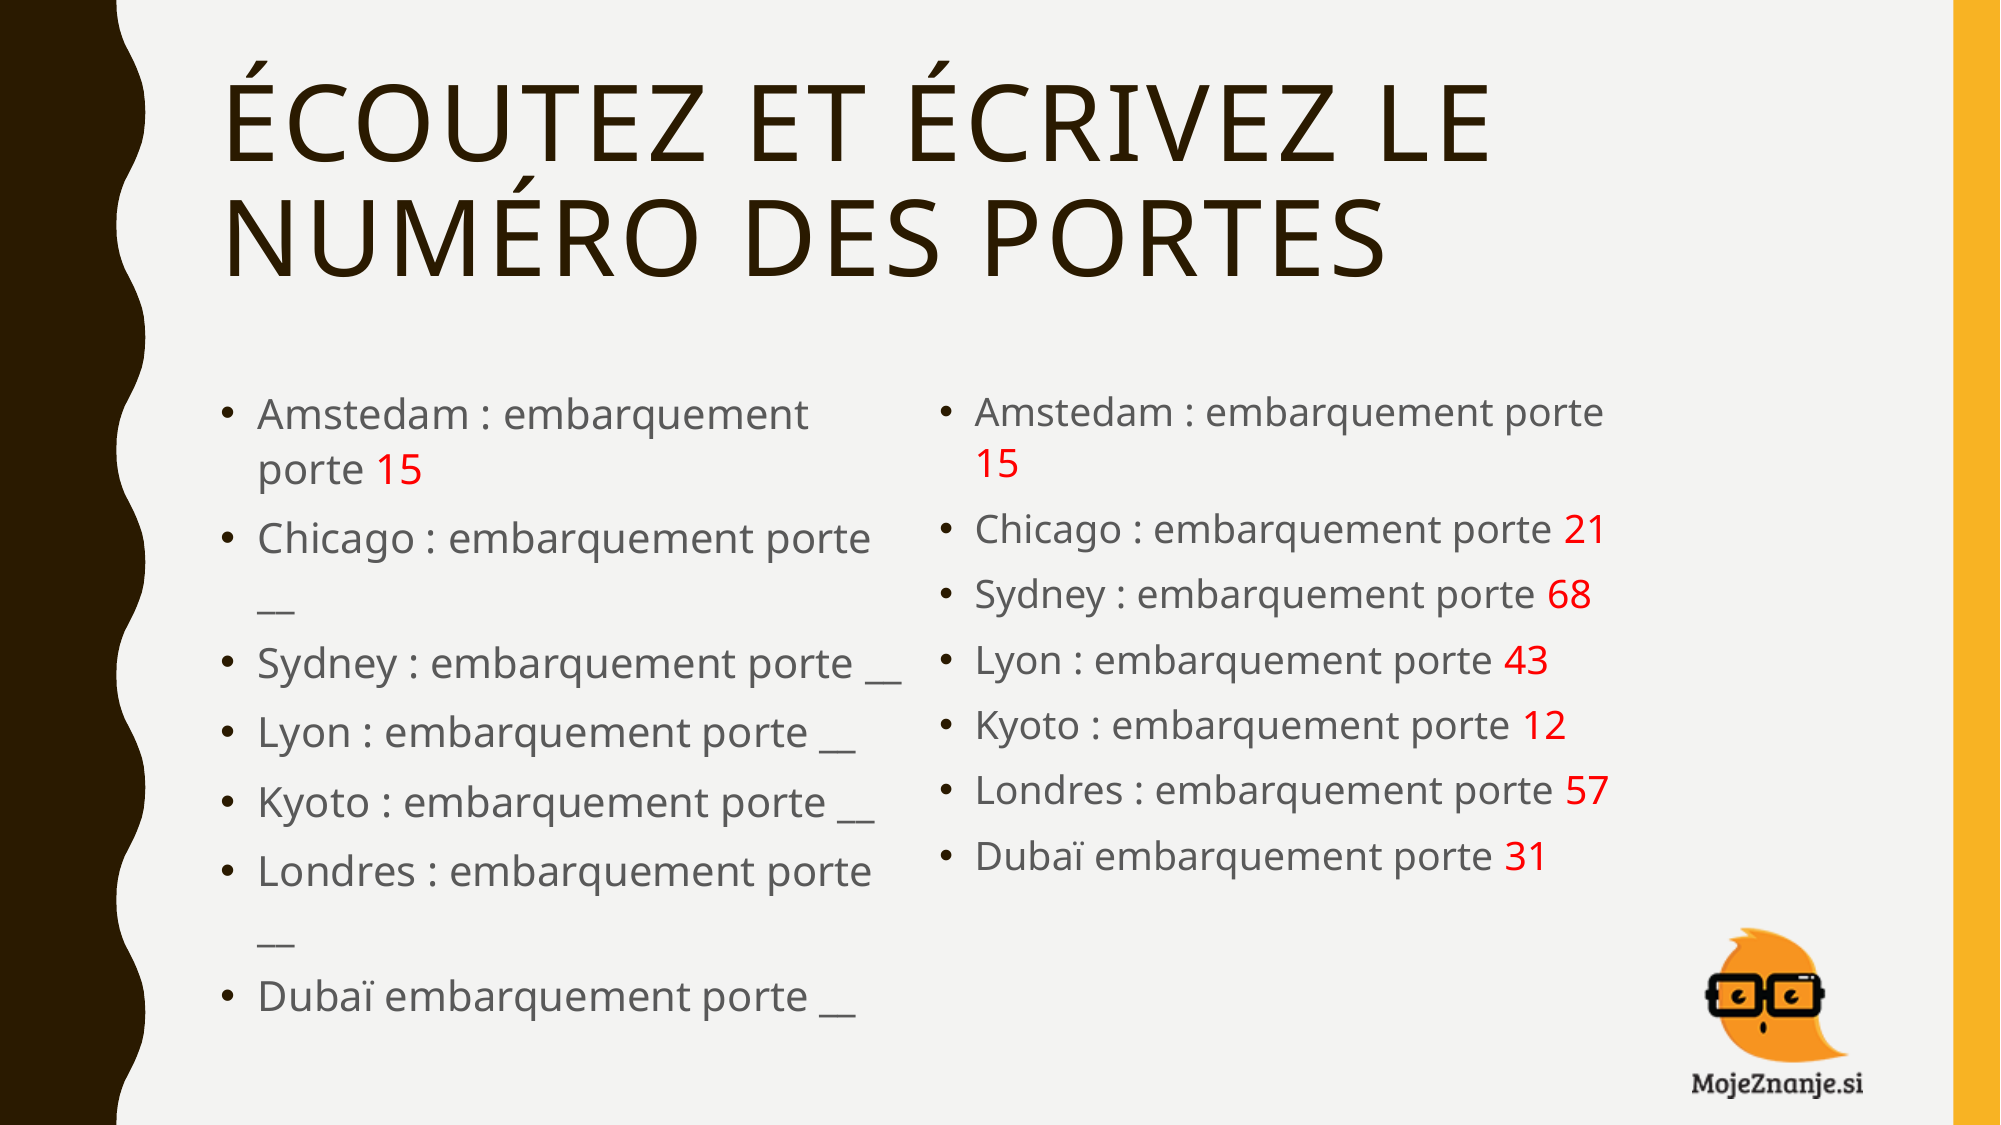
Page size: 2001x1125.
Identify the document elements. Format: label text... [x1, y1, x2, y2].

title Écoutez et écrivez le numéro des portes [205, 62, 1875, 308]
list Amstedam : embarquement porte 15 Chicago : embarquement porte __ Sydney : embarquement porte __ Lyon : embarquement porte __ Kyoto : embarquement porte __ Londres : embarquement porte __ Dubaï embarquement porte __ [205, 375, 924, 965]
picture [1692, 926, 1863, 1099]
text_box Amstedam : embarquement porte 15 Chicago : embarquement porte 21 Sydney : embarquement porte 68 Lyon : embarquement porte 43 Kyoto : embarquement porte 12 Londres : embarquement porte 57 Dubaï embarquement porte 31 [924, 374, 1644, 965]
